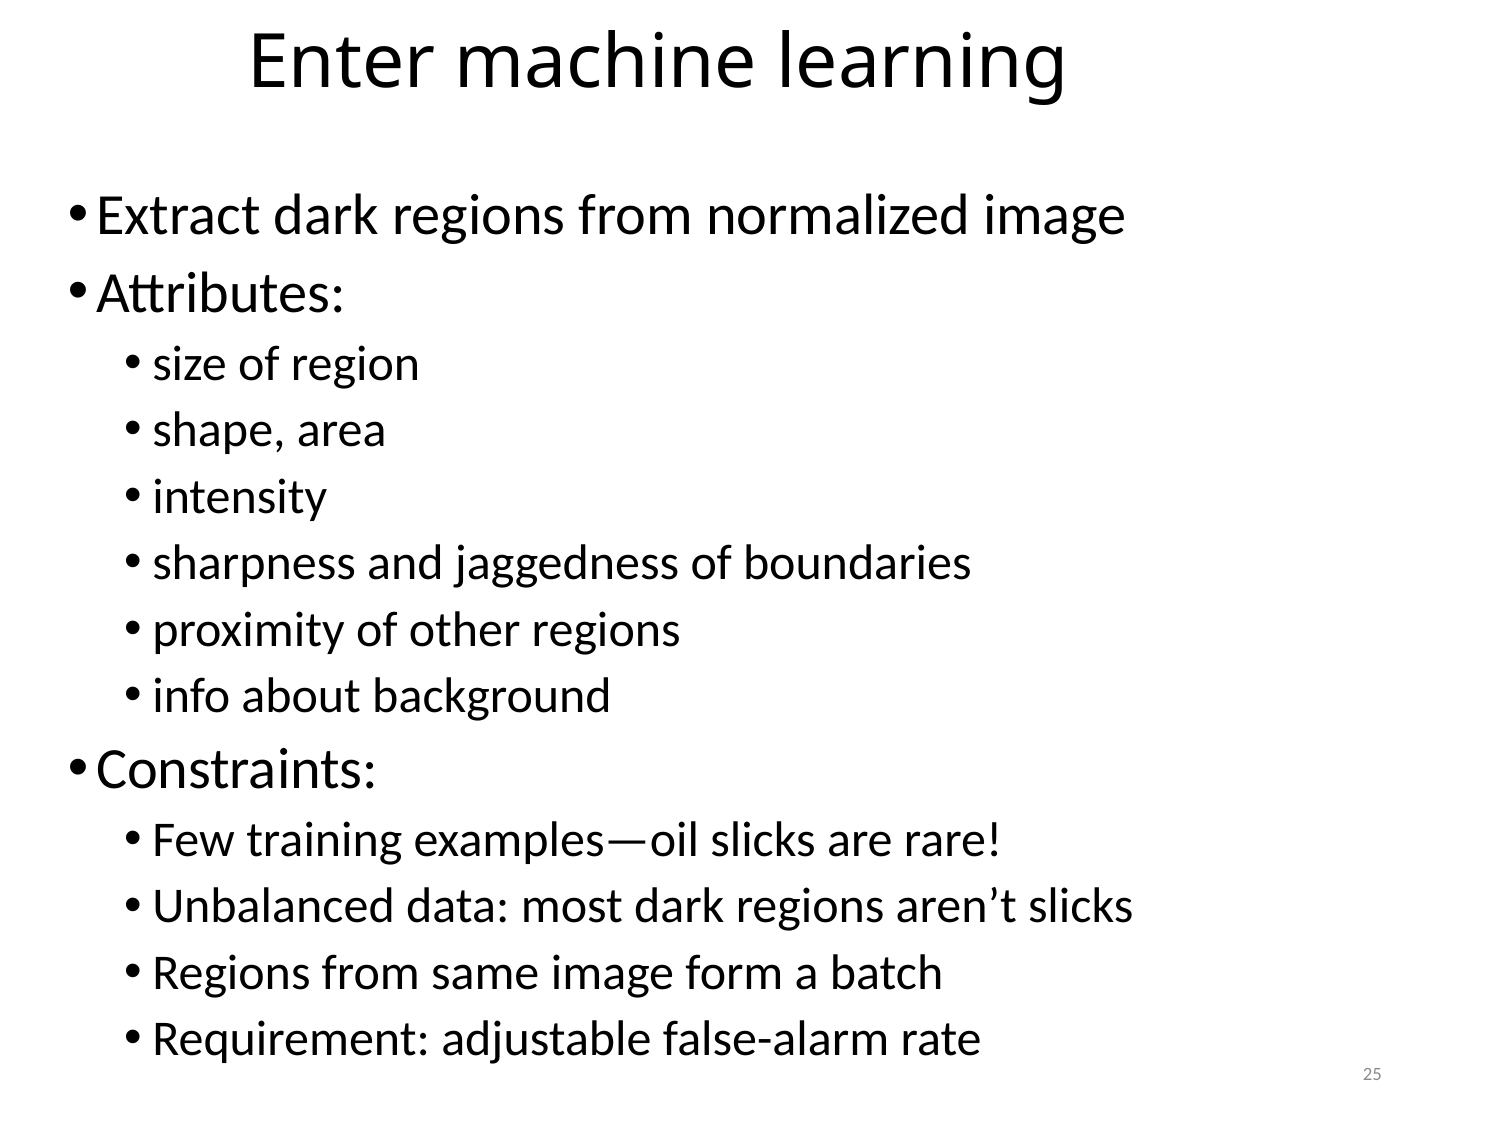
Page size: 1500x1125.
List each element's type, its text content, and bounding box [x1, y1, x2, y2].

slide_number 25 [1059, 1074, 1397, 1103]
title Enter machine learning [232, 15, 1248, 131]
list Extract dark regions from normalized image Attributes: size of region shape, area intensity sharpness and jaggedness of boundaries proximity of other regions info about background Constraints: Few training examples—oil slicks are rare! Unbalanced data: most dark regions aren’t slicks Regions from same image form a batch Requirement: adjustable false-alarm rate [53, 177, 1500, 1074]
